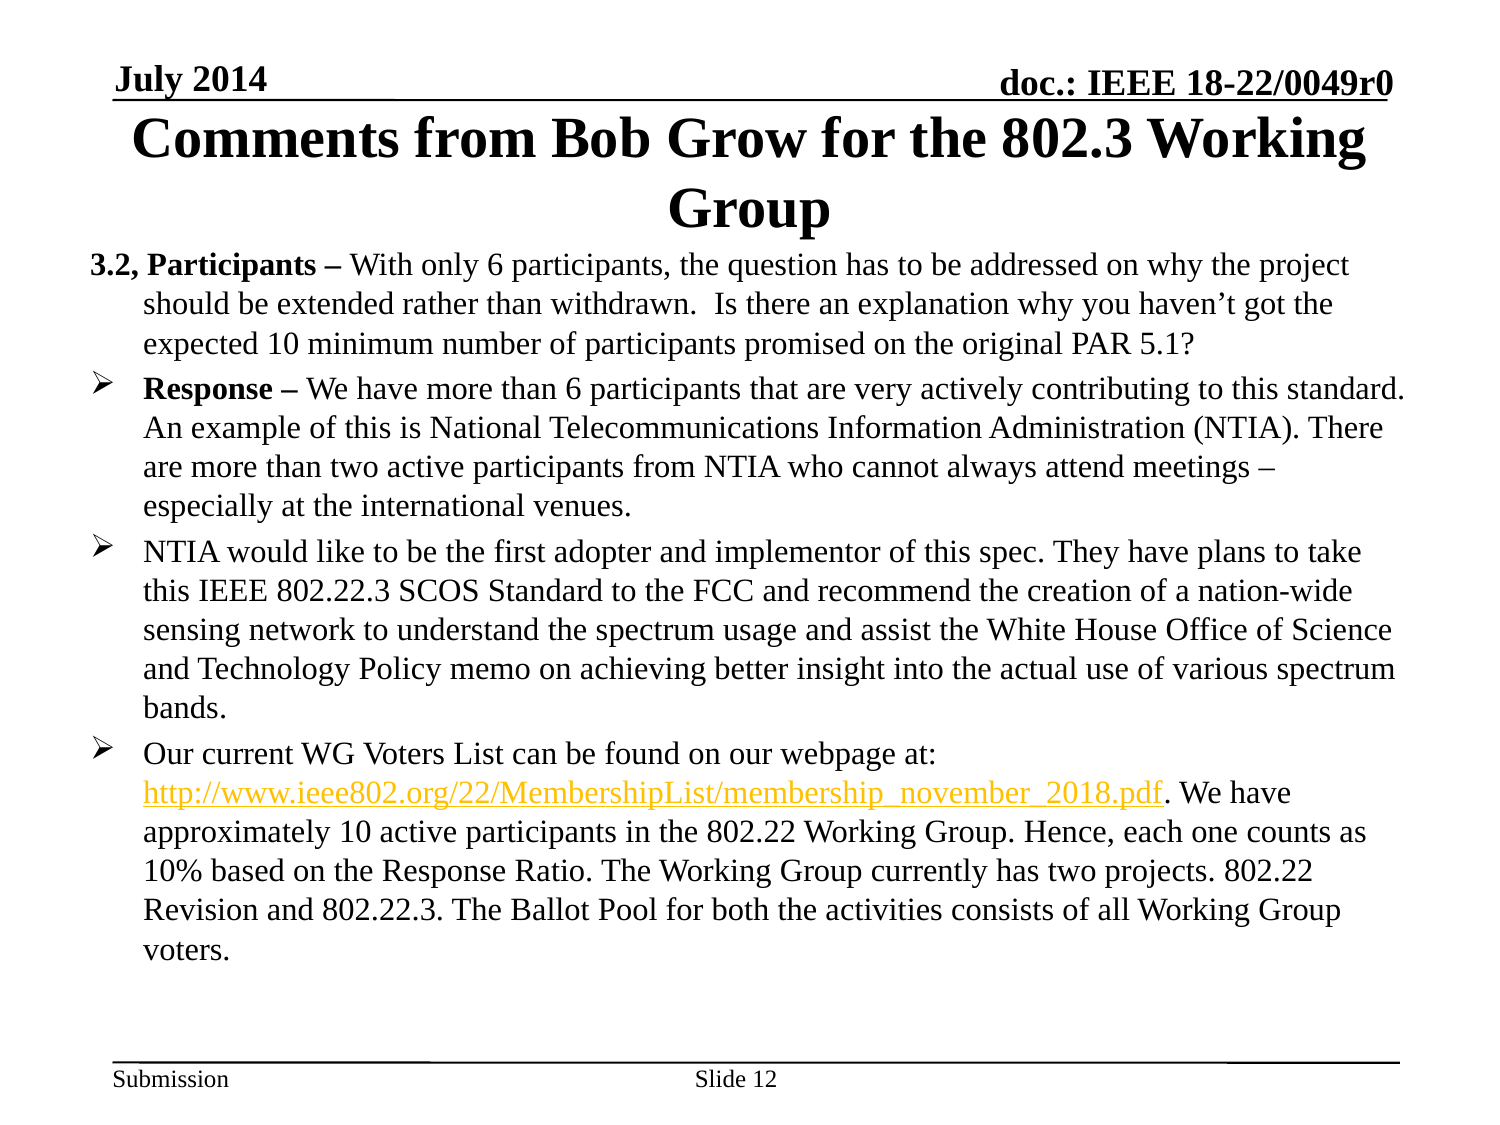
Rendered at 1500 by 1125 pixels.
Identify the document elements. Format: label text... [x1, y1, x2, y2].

title Comments from Bob Grow for the 802.3 Working Group [112, 112, 1388, 226]
slide_number Slide 12 [672, 1061, 800, 1123]
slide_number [114, 54, 423, 100]
list 3.2, Participants – With only 6 participants, the question has to be addressed on why the project should be extended rather than withdrawn. Is there an explanation why you haven’t got the expected 10 minimum number of participants promised on the original PAR 5.1? Response – We have more than 6 participants that are very actively contributing to this standard. An example of this is National Telecommunications Information Administration (NTIA). There are more than two active participants from NTIA who cannot always attend meetings – especially at the international venues. NTIA would like to be the first adopter and implementor of this spec. They have plans to take this IEEE 802.22.3 SCOS Standard to the FCC and recommend the creation of a nation-wide sensing network to understand the spectrum usage and assist the White House Office of Science and Technology Policy memo on achieving better insight into the actual use of various spectrum bands. Our current WG Voters List can be found on our webpage at: http://www.ieee802.org/22/MembershipList/membership_november_2018.pdf. We have approximately 10 active participants in the 802.22 Working Group. Hence, each one counts as 10% based on the Response Ratio. The Working Group currently has two projects. 802.22 Revision and 802.22.3. The Ballot Pool for both the activities consists of all Working Group voters. [74, 235, 1426, 979]
